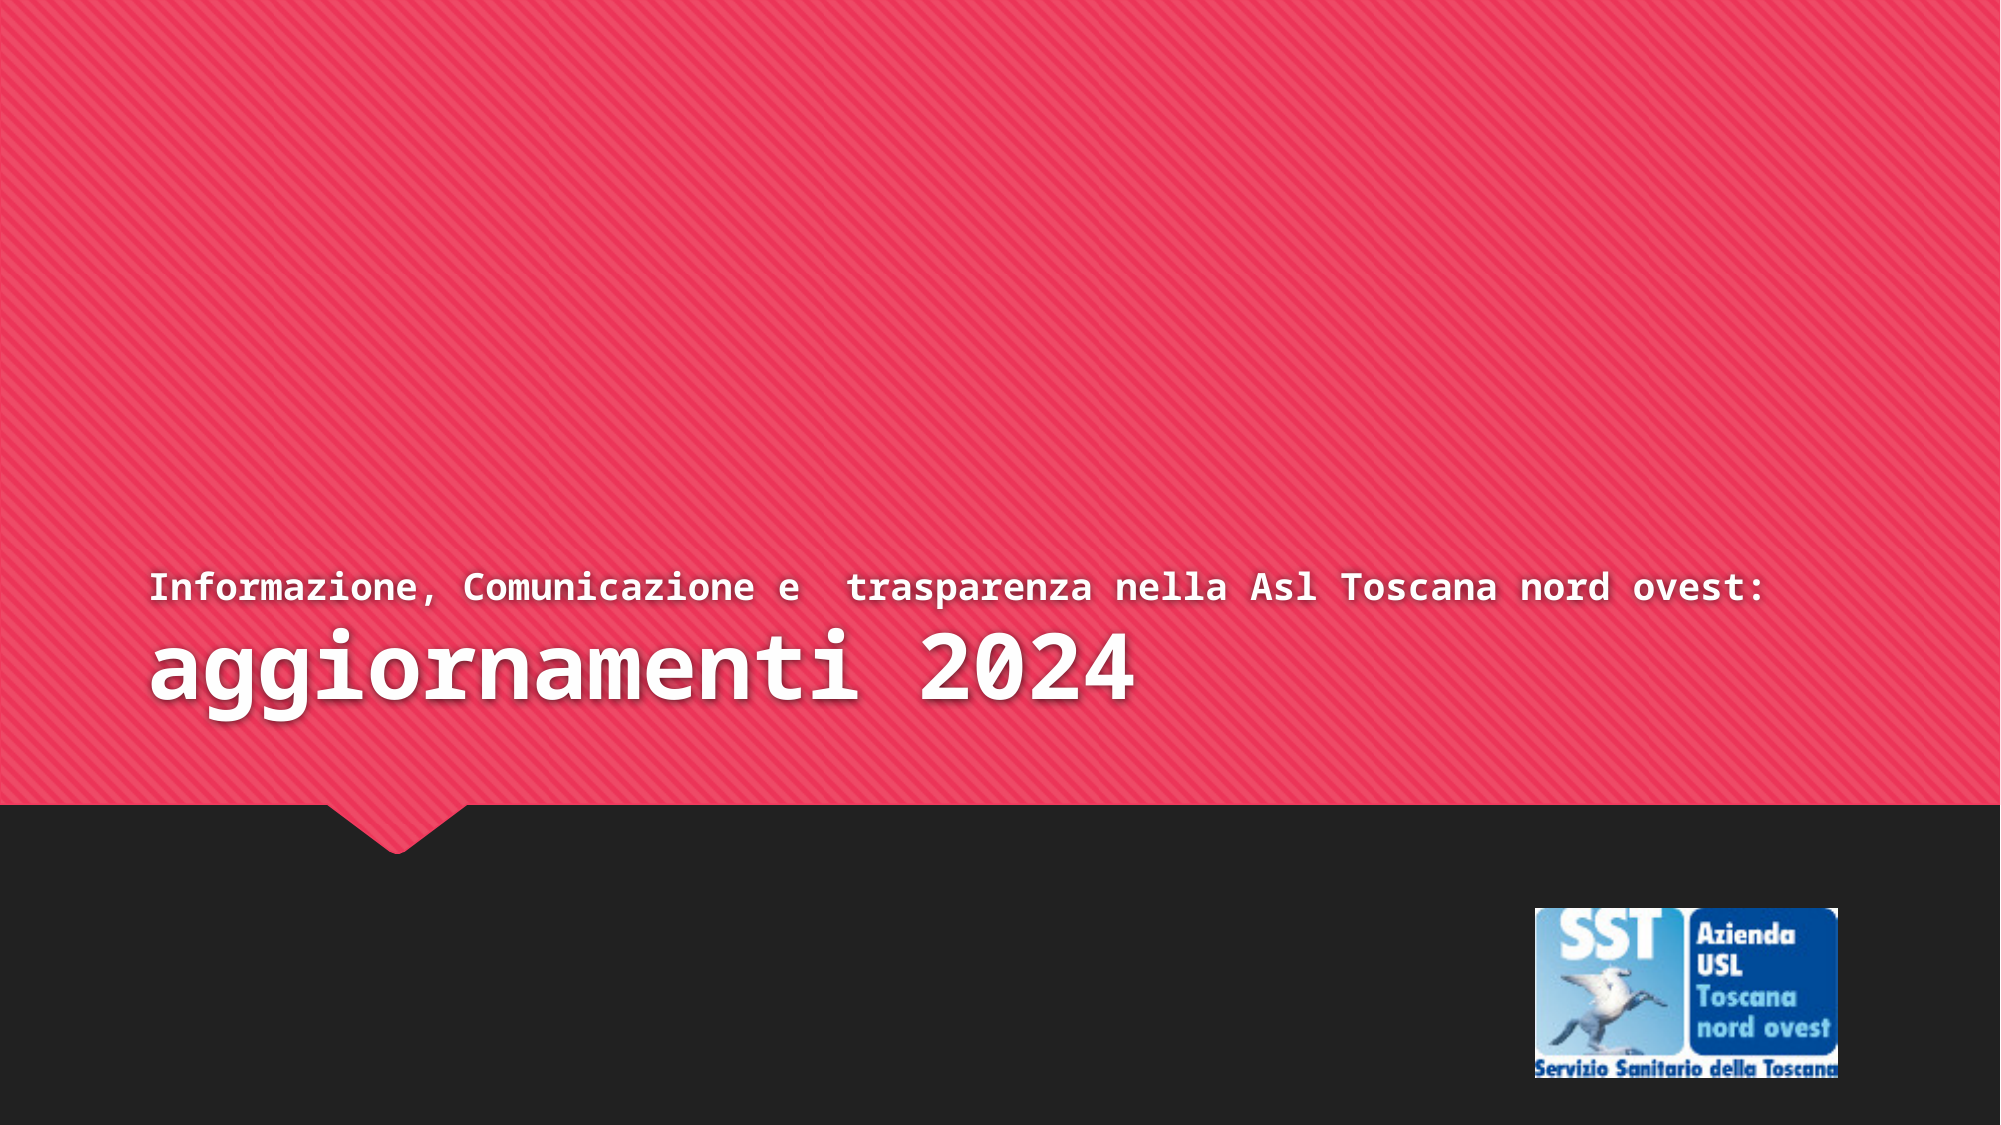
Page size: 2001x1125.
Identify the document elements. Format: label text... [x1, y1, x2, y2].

picture [1535, 908, 1839, 1079]
title Informazione, Comunicazione e trasparenza nella Asl Toscana nord ovest: aggiornamenti 2024 [132, 237, 1868, 726]
